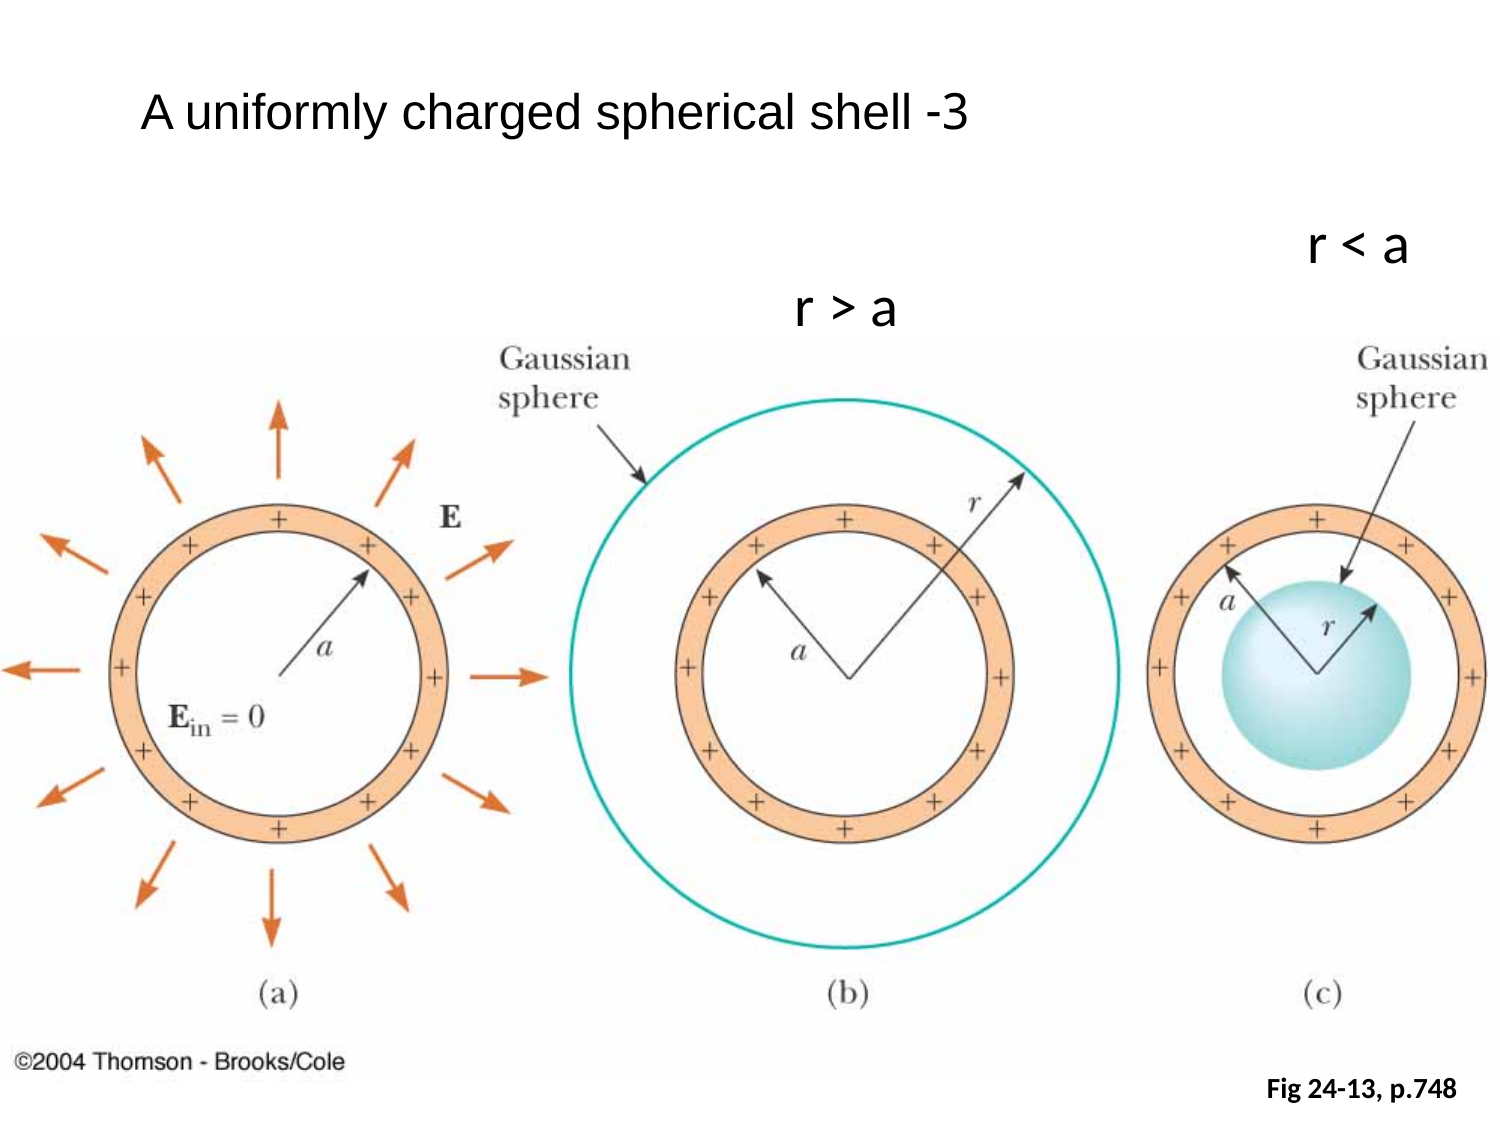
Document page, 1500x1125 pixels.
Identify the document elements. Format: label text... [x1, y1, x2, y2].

text_box 3- A uniformly charged spherical shell [125, 71, 986, 147]
text_box r > a [779, 260, 914, 346]
text_box Fig 24-13, p.748 [1252, 1062, 1473, 1113]
text_box [0, 337, 1500, 1082]
text_box r < a [1292, 198, 1426, 283]
